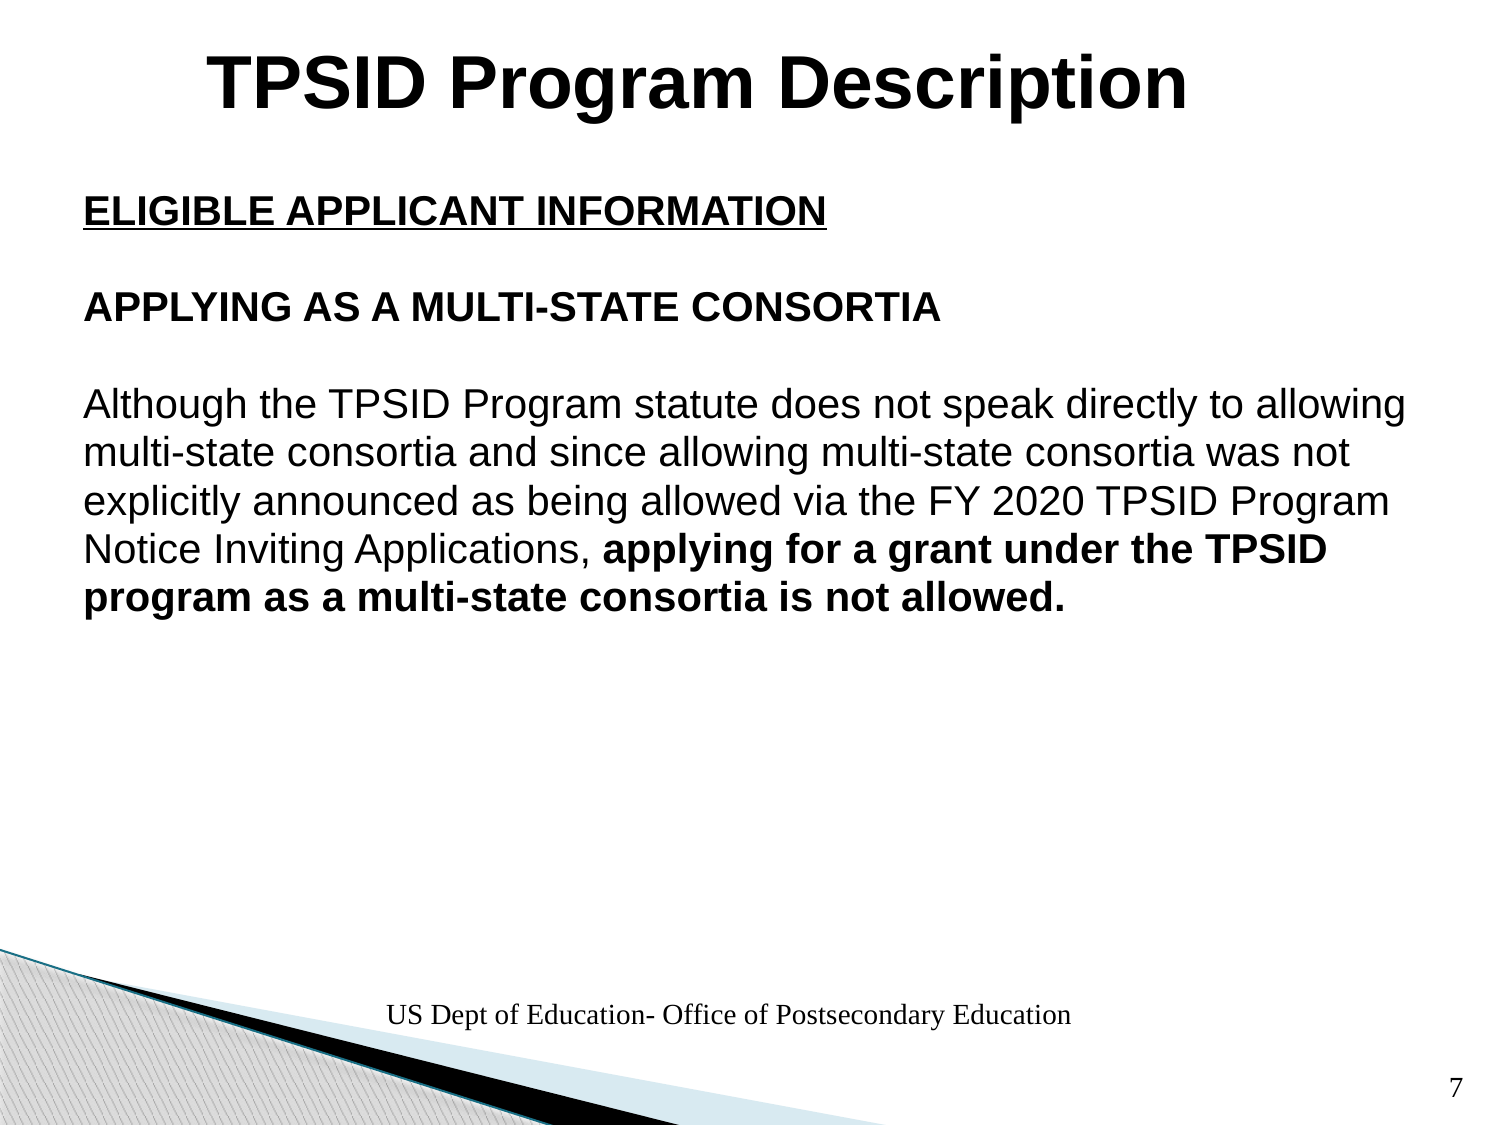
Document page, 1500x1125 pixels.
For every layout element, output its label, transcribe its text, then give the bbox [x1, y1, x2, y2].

title TPSID Program Description [192, 15, 1455, 142]
footer US Dept of Education- Office of Postsecondary Education [312, 999, 1088, 1038]
slide_number 7 [1418, 1051, 1479, 1112]
list ELIGIBLE APPLICANT INFORMATION APPLYING AS A MULTI-STATE CONSORTIA Although the TPSID Program statute does not speak directly to allowing multi-state consortia and since allowing multi-state consortia was not explicitly announced as being allowed via the FY 2020 TPSID Program Notice Inviting Applications, applying for a grant under the TPSID program as a multi-state consortia is not allowed. [50, 87, 1479, 900]
